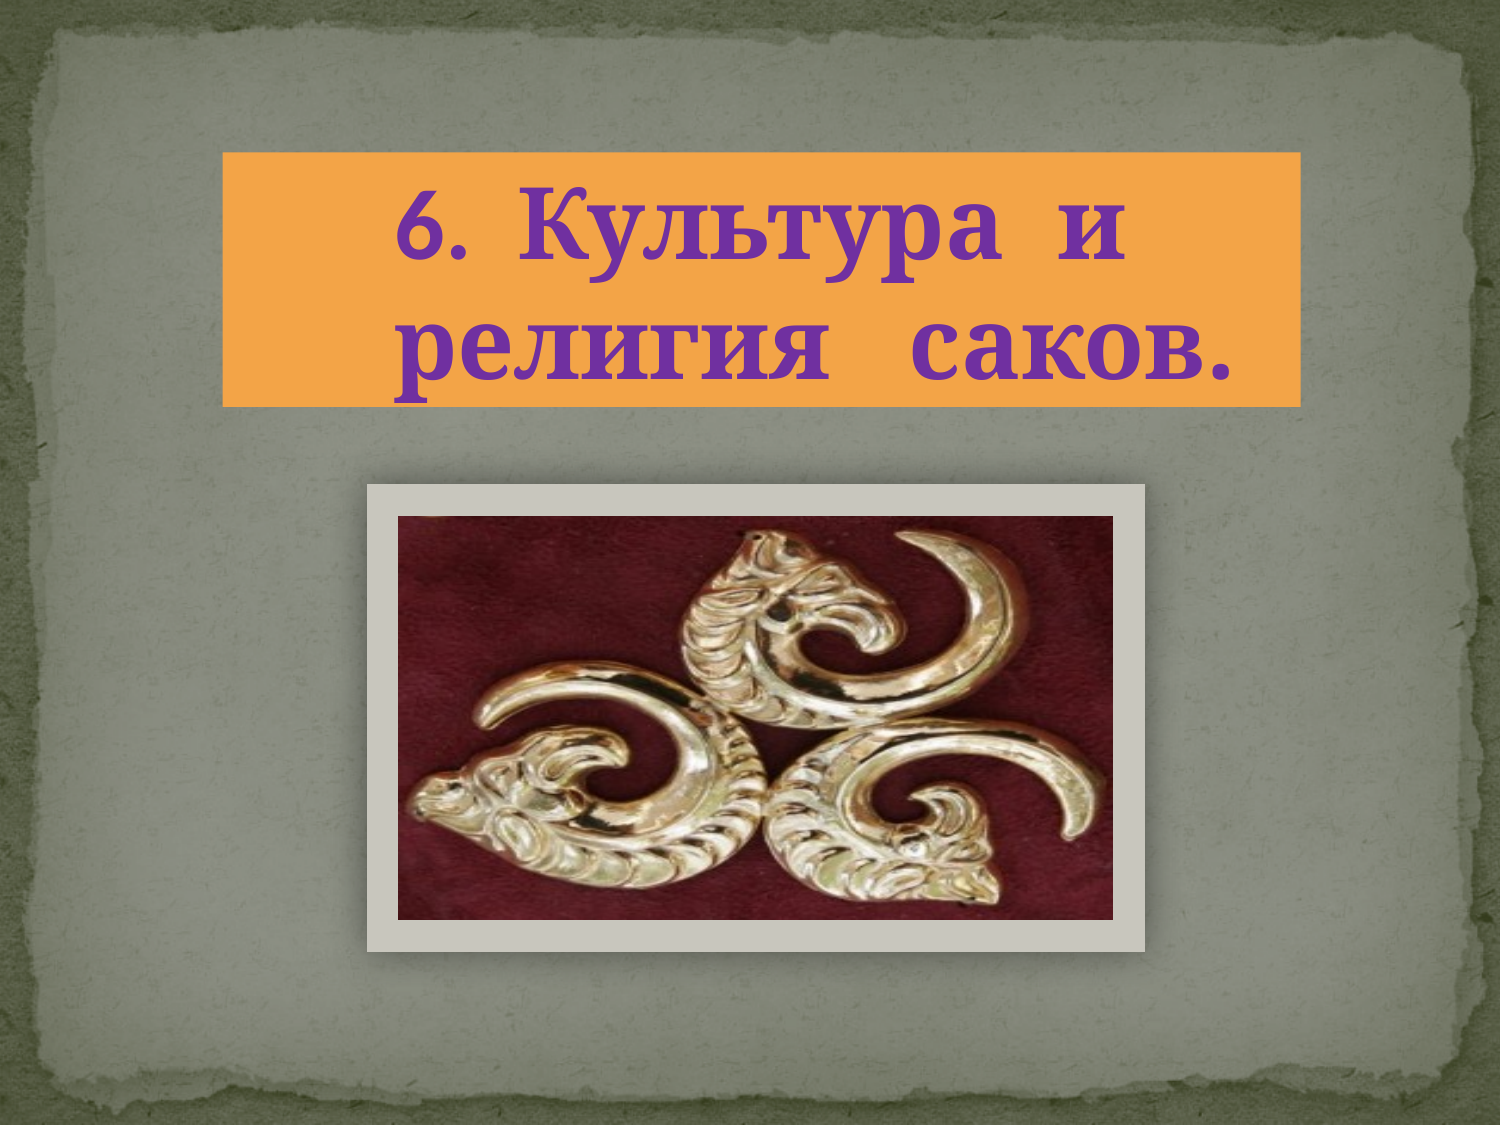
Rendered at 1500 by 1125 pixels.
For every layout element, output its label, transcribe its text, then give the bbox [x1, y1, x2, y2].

text_box 6. Культура и религия саков. [222, 152, 1301, 407]
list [400, 517, 1112, 919]
